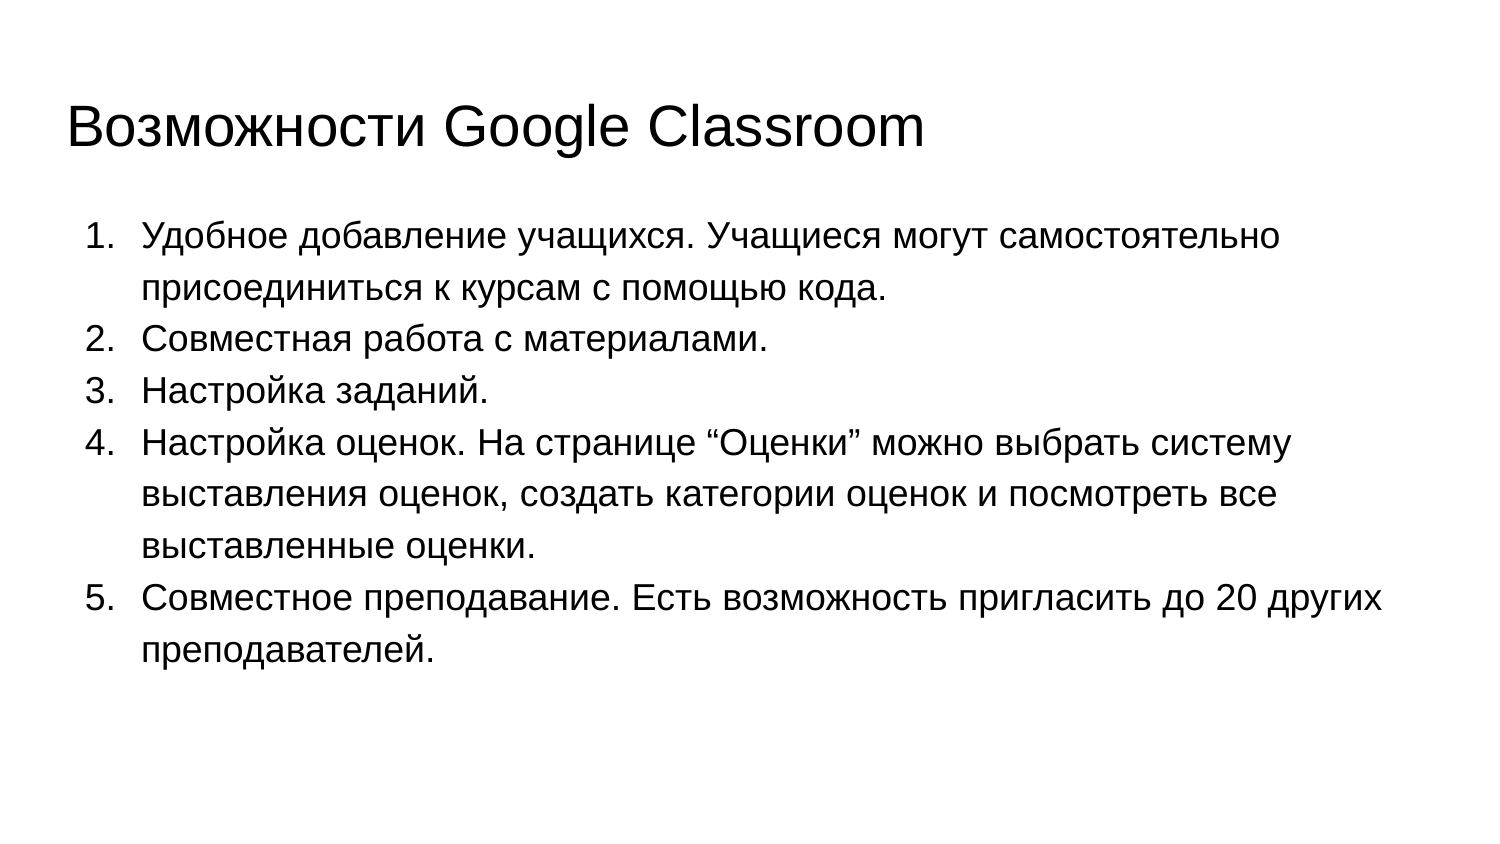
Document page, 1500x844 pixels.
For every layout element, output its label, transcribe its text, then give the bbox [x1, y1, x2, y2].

title Возможности Google Classroom [51, 72, 1449, 167]
list Удобное добавление учащихся. Учащиеся могут самостоятельно присоединиться к курсам с помощью кода. Совместная работа с материалами. Настройка заданий. Настройка оценок. На странице “Оценки” можно выбрать систему выставления оценок, создать категории оценок и посмотреть все выставленные оценки. Совместное преподавание. Есть возможность пригласить до 20 других преподавателей. [51, 189, 1449, 750]
